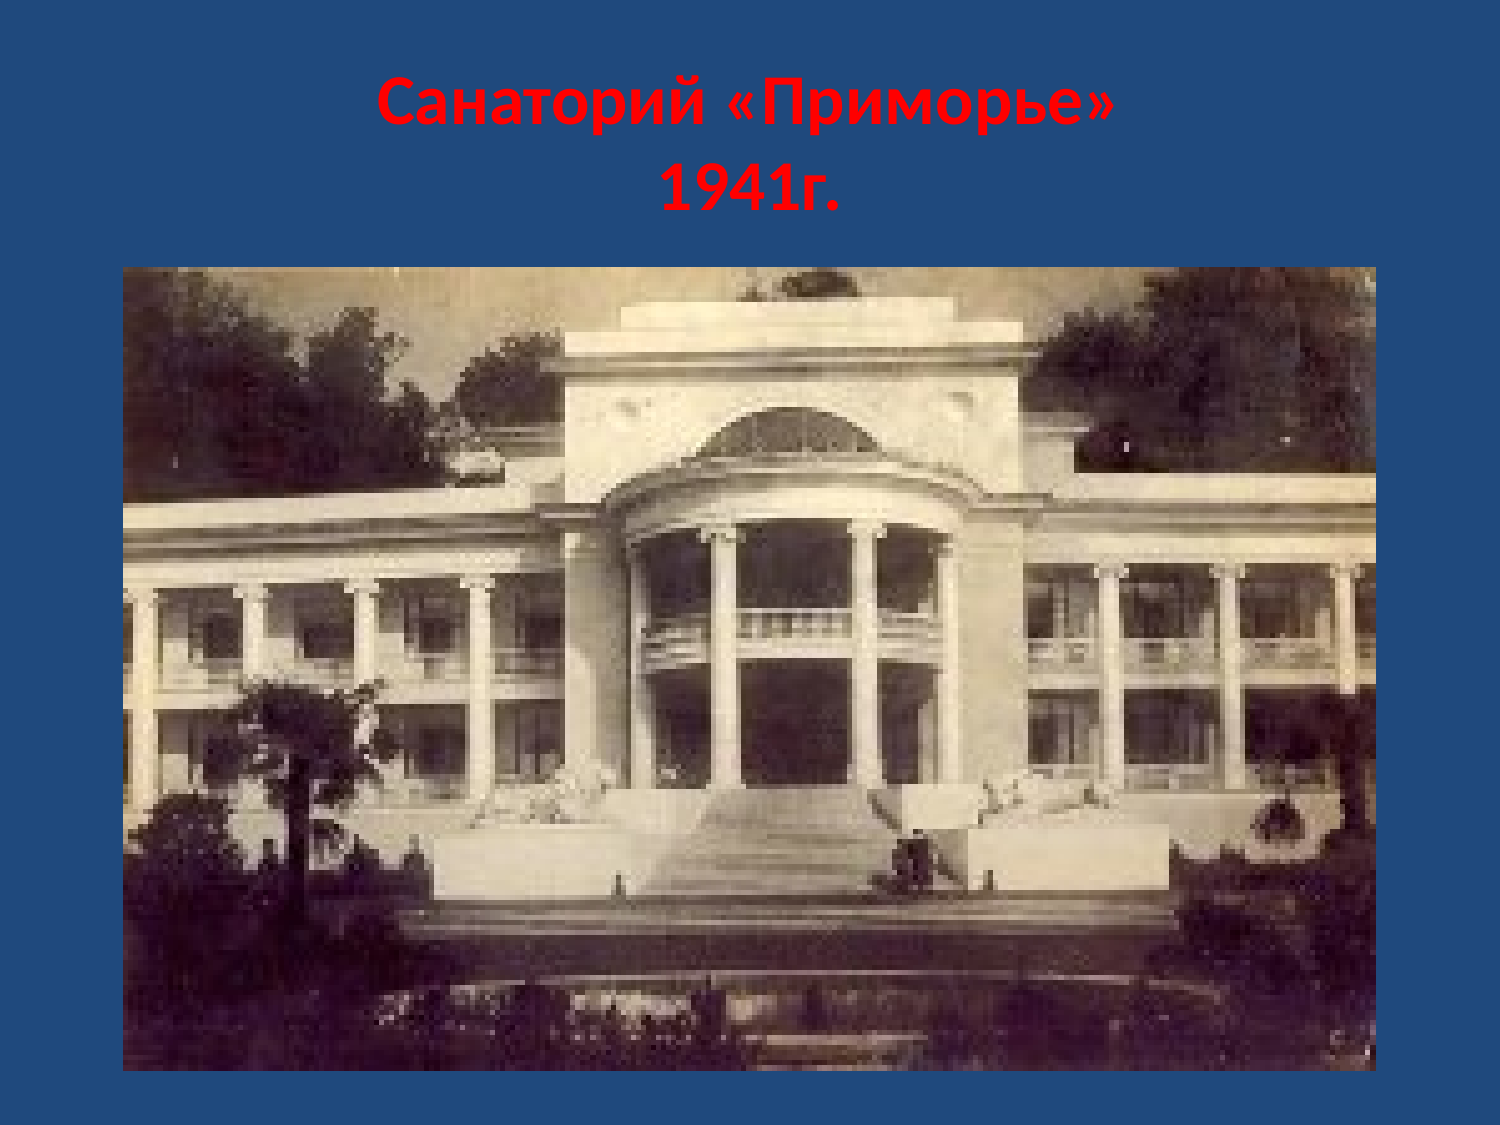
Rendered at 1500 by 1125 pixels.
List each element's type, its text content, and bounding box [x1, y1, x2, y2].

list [123, 266, 1377, 1071]
title Санаторий «Приморье» 1941г. [75, 45, 1425, 233]
